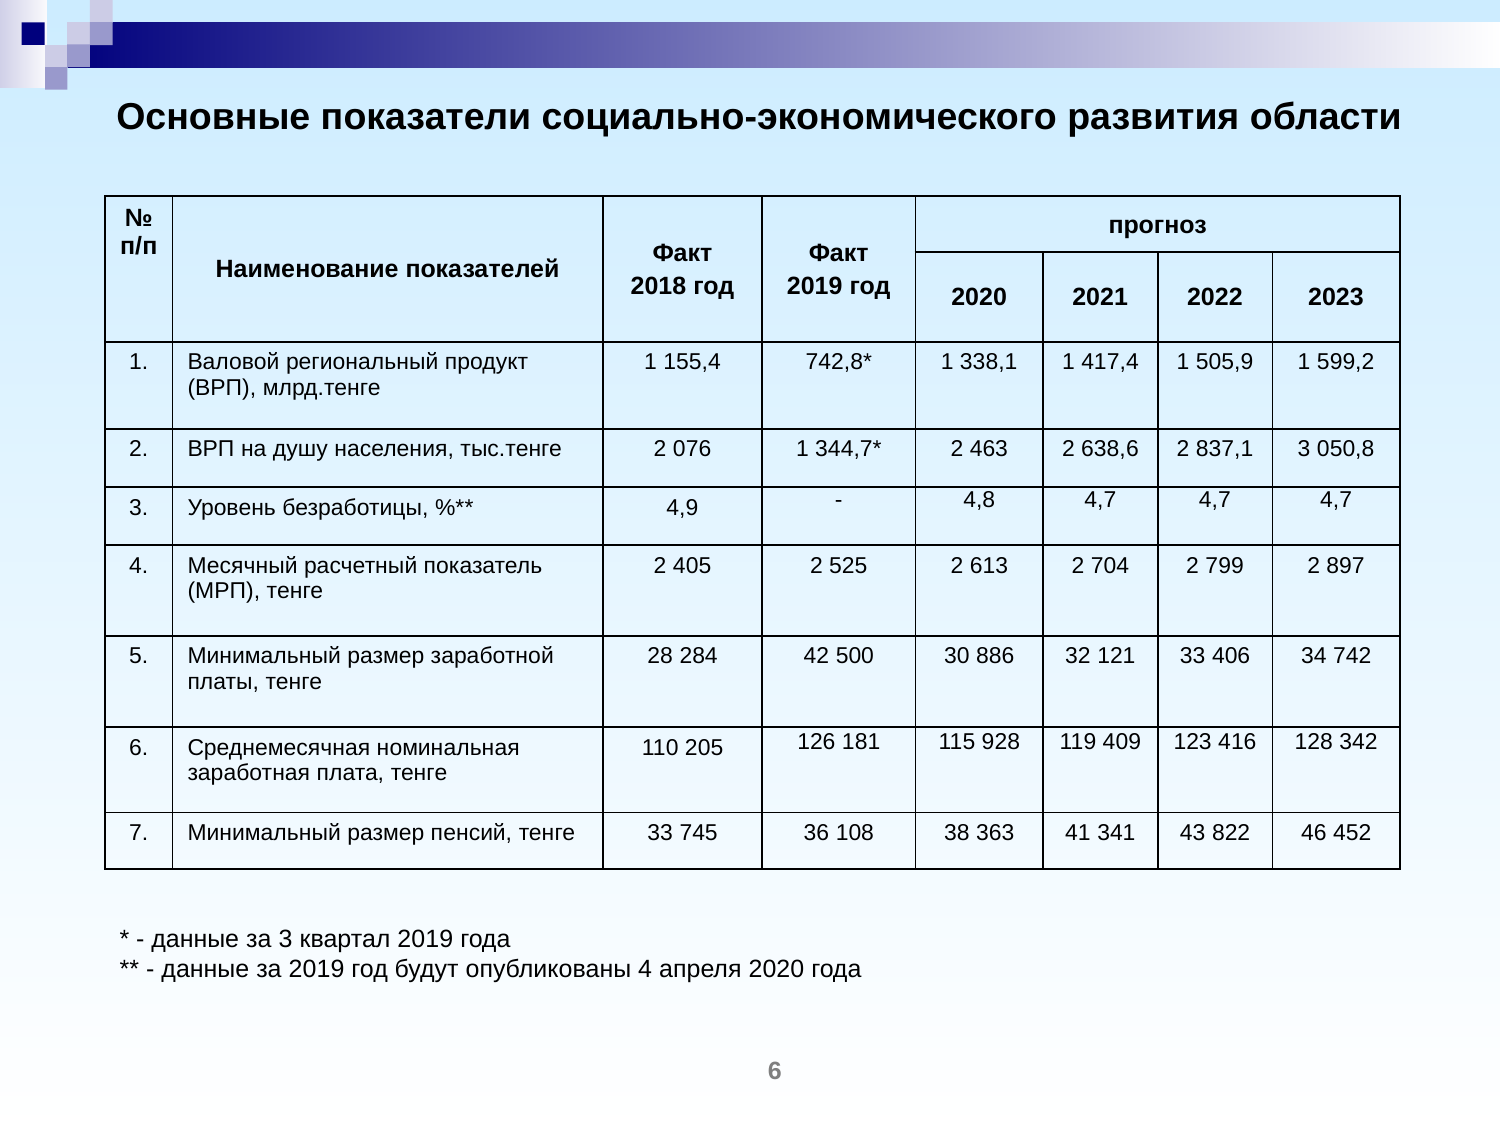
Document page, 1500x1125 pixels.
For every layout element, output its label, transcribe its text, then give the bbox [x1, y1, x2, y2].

table_cell 2020 [916, 253, 1042, 341]
table_cell 5. [106, 637, 172, 726]
table_cell 1. [106, 343, 172, 428]
table_cell 3. [106, 488, 172, 544]
table_cell 6. [106, 728, 172, 812]
table_cell 38 363 [916, 813, 1042, 868]
table_cell Минимальный размер заработной платы, тенге [173, 637, 602, 726]
table_cell 1 417,4 [1044, 343, 1157, 428]
table_cell 742,8* [763, 343, 915, 428]
table_cell 2 837,1 [1159, 430, 1272, 486]
table_cell - [763, 488, 915, 544]
table_cell 2 704 [1044, 546, 1157, 635]
table_cell 34 742 [1273, 637, 1399, 726]
table_cell 128 342 [1273, 728, 1399, 812]
table_cell 1 155,4 [604, 343, 761, 428]
table_cell Валовой региональный продукт (ВРП), млрд.тенге [173, 343, 602, 428]
table_cell 42 500 [763, 637, 915, 726]
table_cell 2023 [1273, 253, 1399, 341]
table_cell 2 525 [763, 546, 915, 635]
table_cell 33 406 [1159, 637, 1272, 726]
table_header Наименование показателей [173, 197, 602, 341]
table_cell 43 822 [1159, 813, 1272, 868]
table_cell 123 416 [1159, 728, 1272, 812]
text_box * - данные за 3 квартал 2019 года ** - данные за 2019 год будут опубликованы 4 апреля 2020 года [104, 915, 1429, 1020]
table_cell 119 409 [1044, 728, 1157, 812]
text_box Основные показатели социально-экономического развития области [62, 84, 1457, 144]
table_cell 7. [106, 813, 172, 868]
table_cell 1 505,9 [1159, 343, 1272, 428]
table_header прогноз [916, 197, 1399, 251]
table_cell 4,8 [916, 488, 1042, 544]
table_cell 115 928 [916, 728, 1042, 812]
table_cell 1 338,1 [916, 343, 1042, 428]
table_cell 1 344,7* [763, 430, 915, 486]
table_cell Месячный расчетный показатель (МРП), тенге [173, 546, 602, 635]
table_header № п/п [106, 197, 172, 341]
table_cell 2 897 [1273, 546, 1399, 635]
table_cell 126 181 [763, 728, 915, 812]
table_cell 2 076 [604, 430, 761, 486]
table_cell Уровень безработицы, %** [173, 488, 602, 544]
table_cell 4,7 [1044, 488, 1157, 544]
table_cell Среднемесячная номинальная заработная плата, тенге [173, 728, 602, 812]
table_header Факт 2019 год [763, 197, 915, 341]
table_cell 110 205 [604, 728, 761, 812]
table_cell 33 745 [604, 813, 761, 868]
table_cell 4,9 [604, 488, 761, 544]
table_cell 36 108 [763, 813, 915, 868]
table_cell 2 799 [1159, 546, 1272, 635]
table_header Факт 2018 год [604, 197, 761, 341]
table_cell 4,7 [1159, 488, 1272, 544]
text_box 6 [624, 1051, 925, 1088]
table_cell 3 050,8 [1273, 430, 1399, 486]
table_cell 2 613 [916, 546, 1042, 635]
table_cell 46 452 [1273, 813, 1399, 868]
table_cell 4,7 [1273, 488, 1399, 544]
table_cell 2 463 [916, 430, 1042, 486]
table_cell 2022 [1159, 253, 1272, 341]
table_cell ВРП на душу населения, тыс.тенге [173, 430, 602, 486]
table_cell 28 284 [604, 637, 761, 726]
table_cell 2 638,6 [1044, 430, 1157, 486]
table_cell Минимальный размер пенсий, тенге [173, 813, 602, 868]
table_cell 2. [106, 430, 172, 486]
table_cell 30 886 [916, 637, 1042, 726]
table_cell 41 341 [1044, 813, 1157, 868]
table_cell 4. [106, 546, 172, 635]
table_cell 2 405 [604, 546, 761, 635]
table_cell 32 121 [1044, 637, 1157, 726]
table_cell 2021 [1044, 253, 1157, 341]
table_cell 1 599,2 [1273, 343, 1399, 428]
